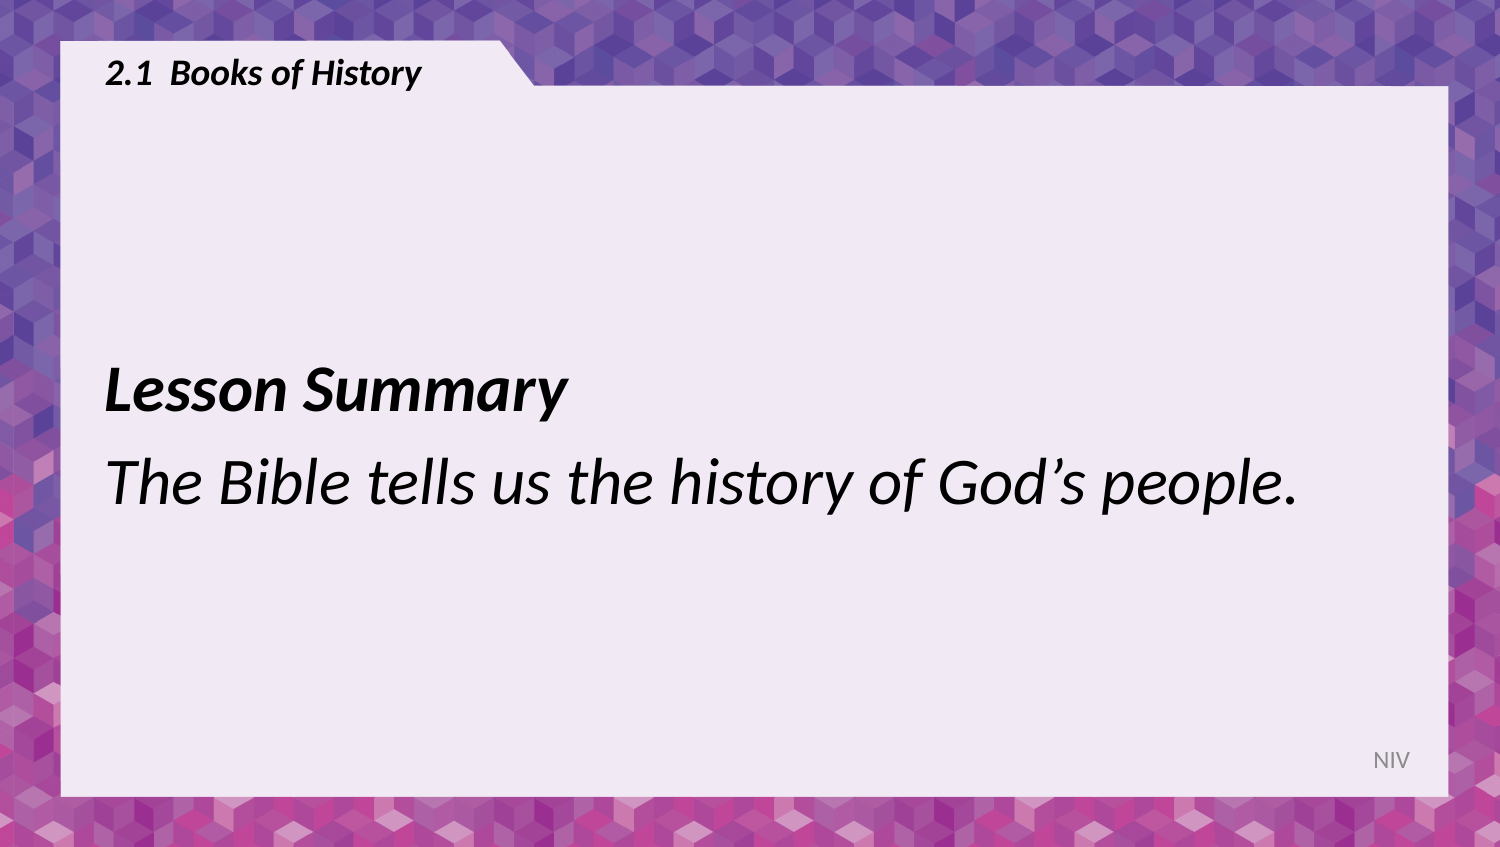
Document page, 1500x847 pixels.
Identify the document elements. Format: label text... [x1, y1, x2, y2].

footer NIV [950, 736, 1425, 782]
title 2.1 Books of History [89, 33, 1420, 108]
list Lesson Summary The Bible tells us the history of God’s people. [89, 141, 1403, 722]
picture [0, 0, 1500, 847]
